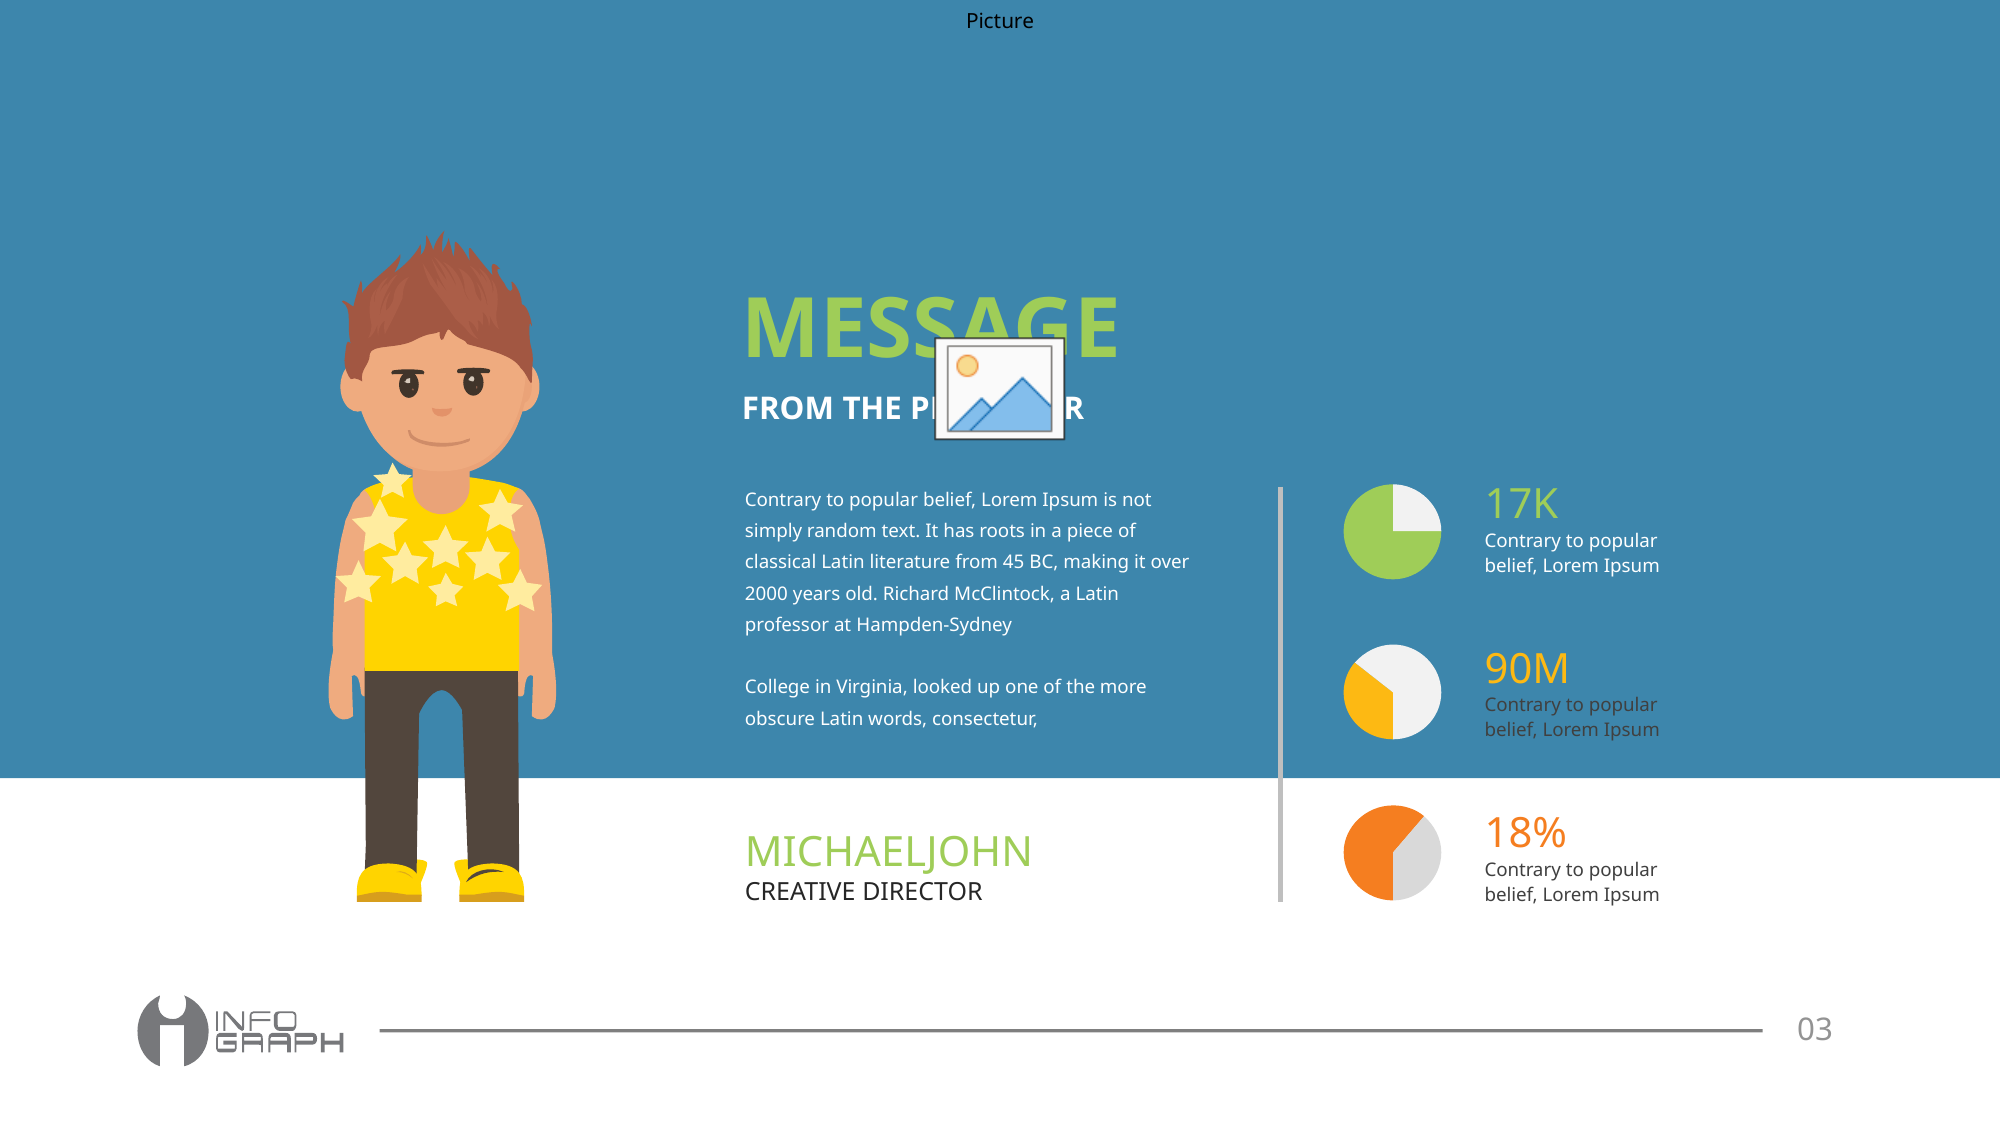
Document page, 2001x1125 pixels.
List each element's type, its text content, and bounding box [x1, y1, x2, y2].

text_box MICHAELJOHN CREATIVE DIRECTOR [730, 817, 1100, 913]
text_box [1343, 805, 1424, 901]
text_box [325, 779, 560, 902]
slide_number 03 [1767, 983, 1863, 1079]
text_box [1469, 798, 1675, 914]
text_box [1393, 816, 1442, 901]
picture [0, 0, 2000, 779]
